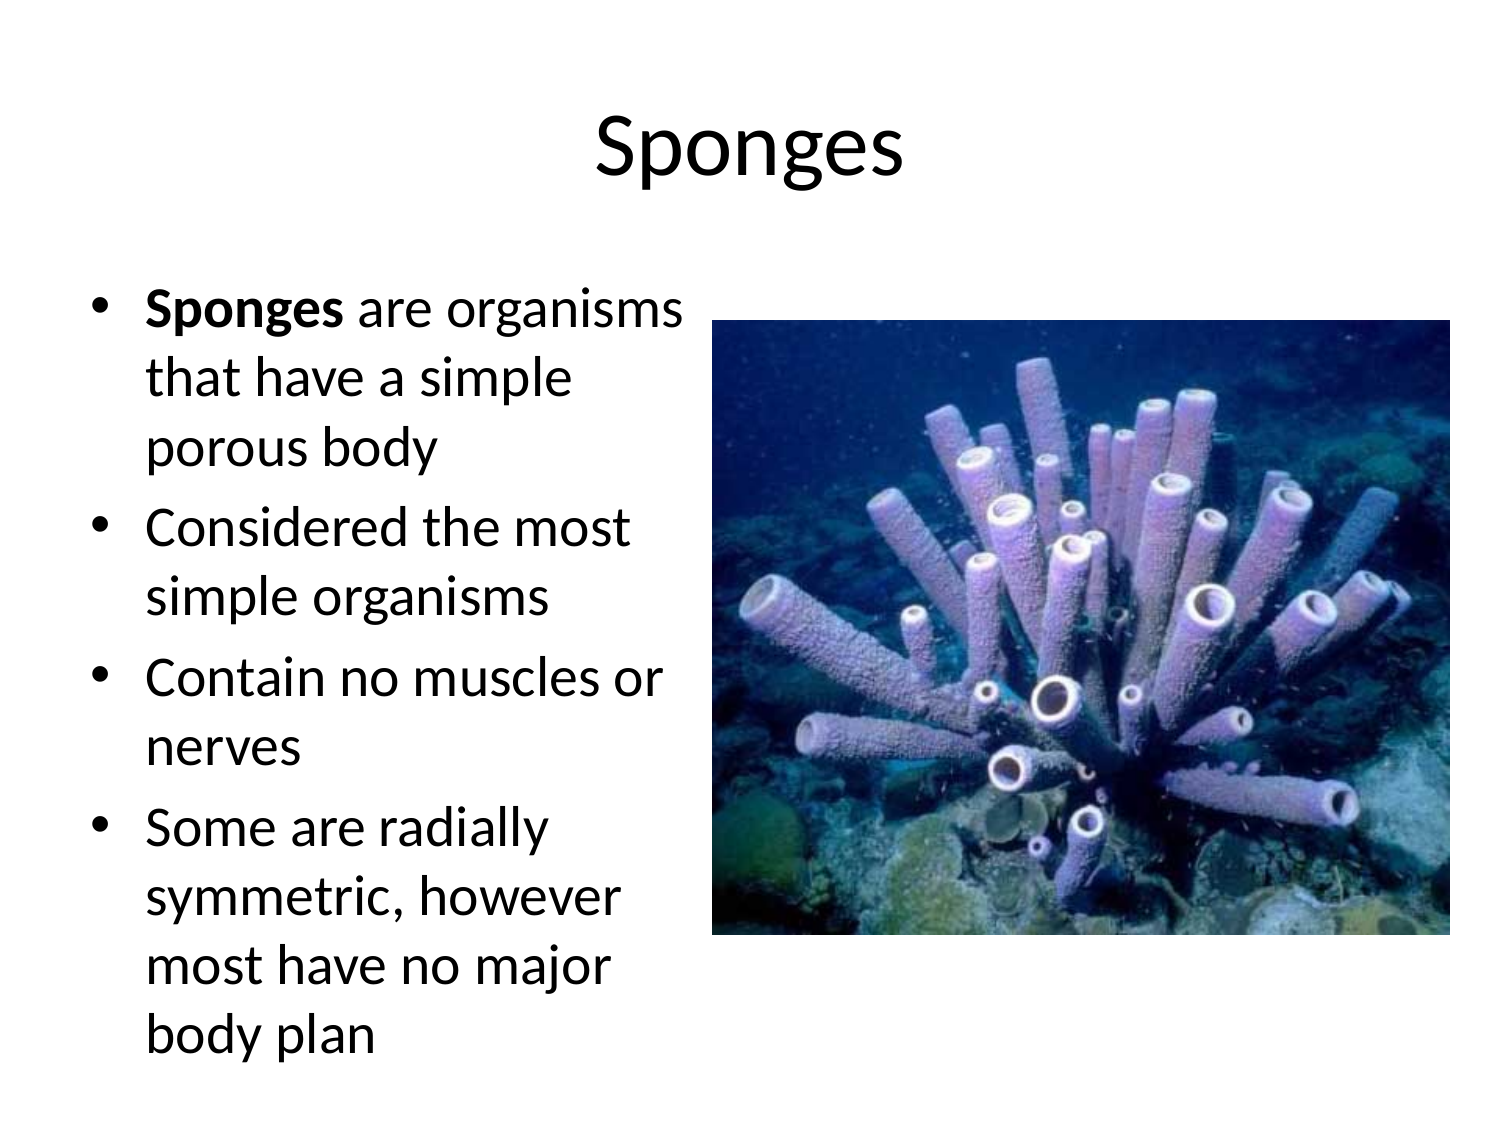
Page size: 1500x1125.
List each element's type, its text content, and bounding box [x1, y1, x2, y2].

picture [712, 319, 1451, 935]
title Sponges [75, 45, 1425, 233]
list Sponges are organisms that have a simple porous body Considered the most simple organisms Contain no muscles or nerves Some are radially symmetric, however most have no major body plan [75, 262, 738, 1075]
